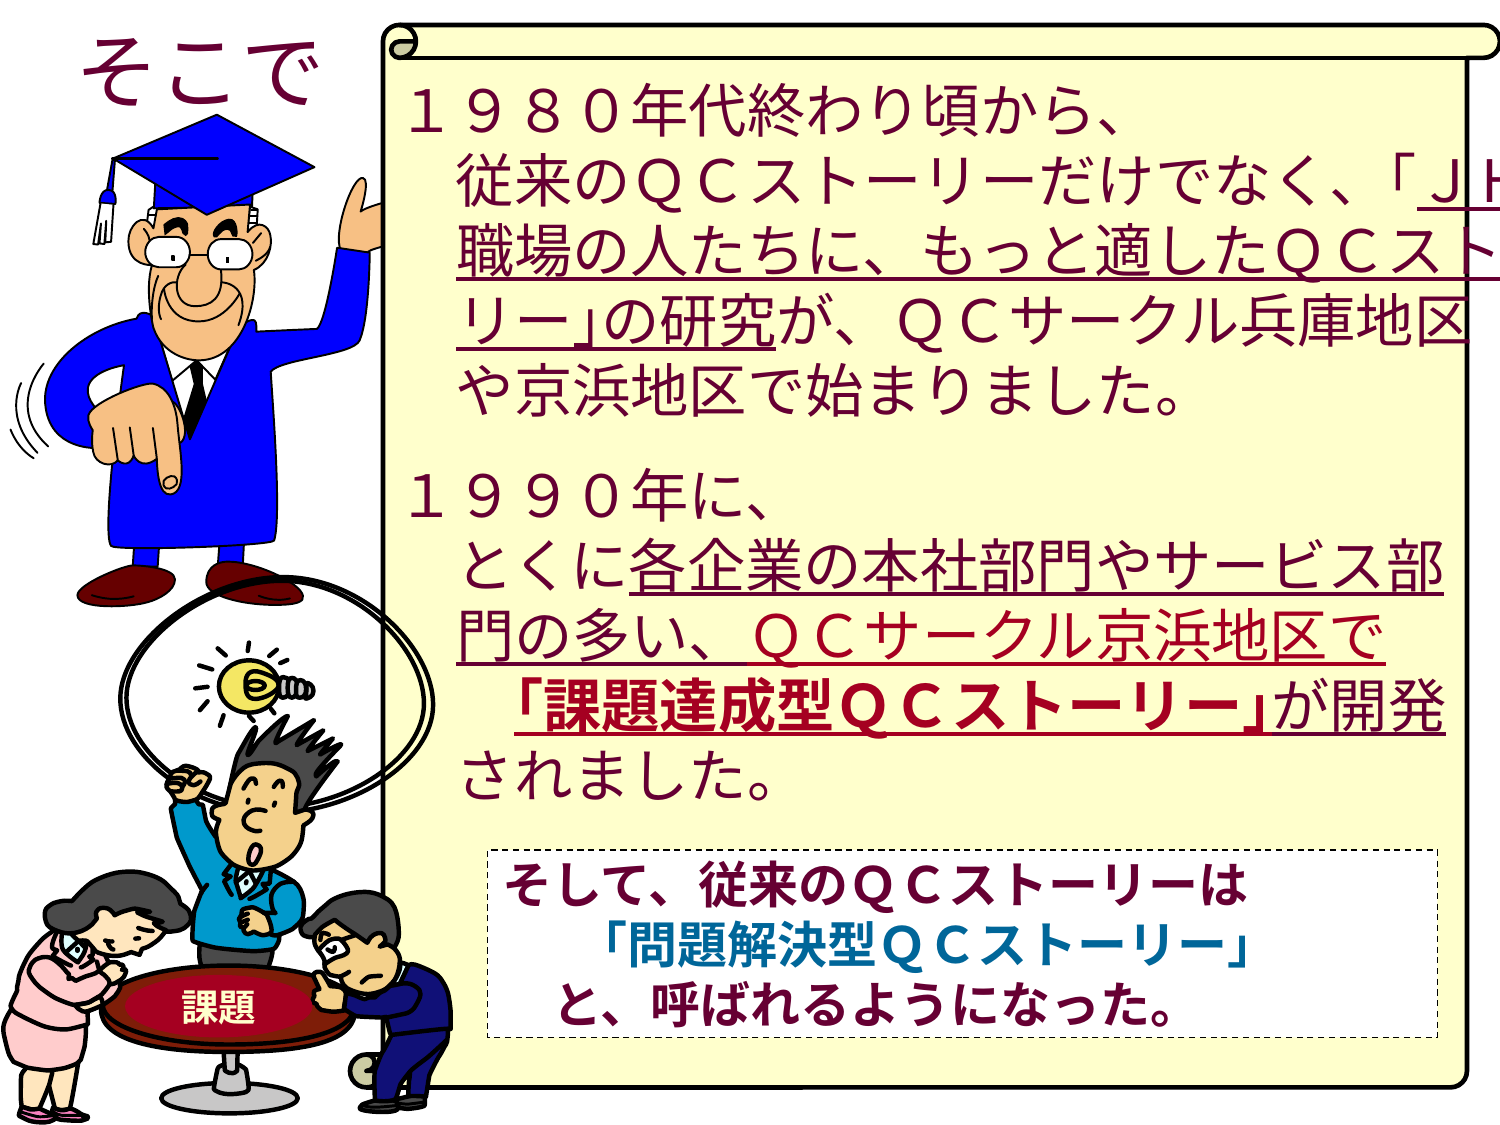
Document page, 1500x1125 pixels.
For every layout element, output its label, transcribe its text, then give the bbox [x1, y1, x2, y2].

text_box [0, 574, 454, 1125]
text_box １９８０年代終わり頃から、 従来のＱＣストーリーだけでなく、｢ＪＨＳ 職場の人たちに、もっと適したＱＣストー リー｣の研究が、ＱＣサークル兵庫地区 や京浜地区で始まりました。 １９９０年に、 とくに各企業の本社部門やサービス部 門の多い、ＱＣサークル京浜地区で ｢課題達成型ＱＣストーリー｣が開発 されました。 [400, 24, 1500, 1088]
text_box そこで [0, 0, 400, 110]
picture [0, 112, 462, 613]
text_box そして、従来のＱＣストーリーは ｢問題解決型ＱＣストーリー｣ と、呼ばれるようになった。 [487, 849, 1438, 1038]
